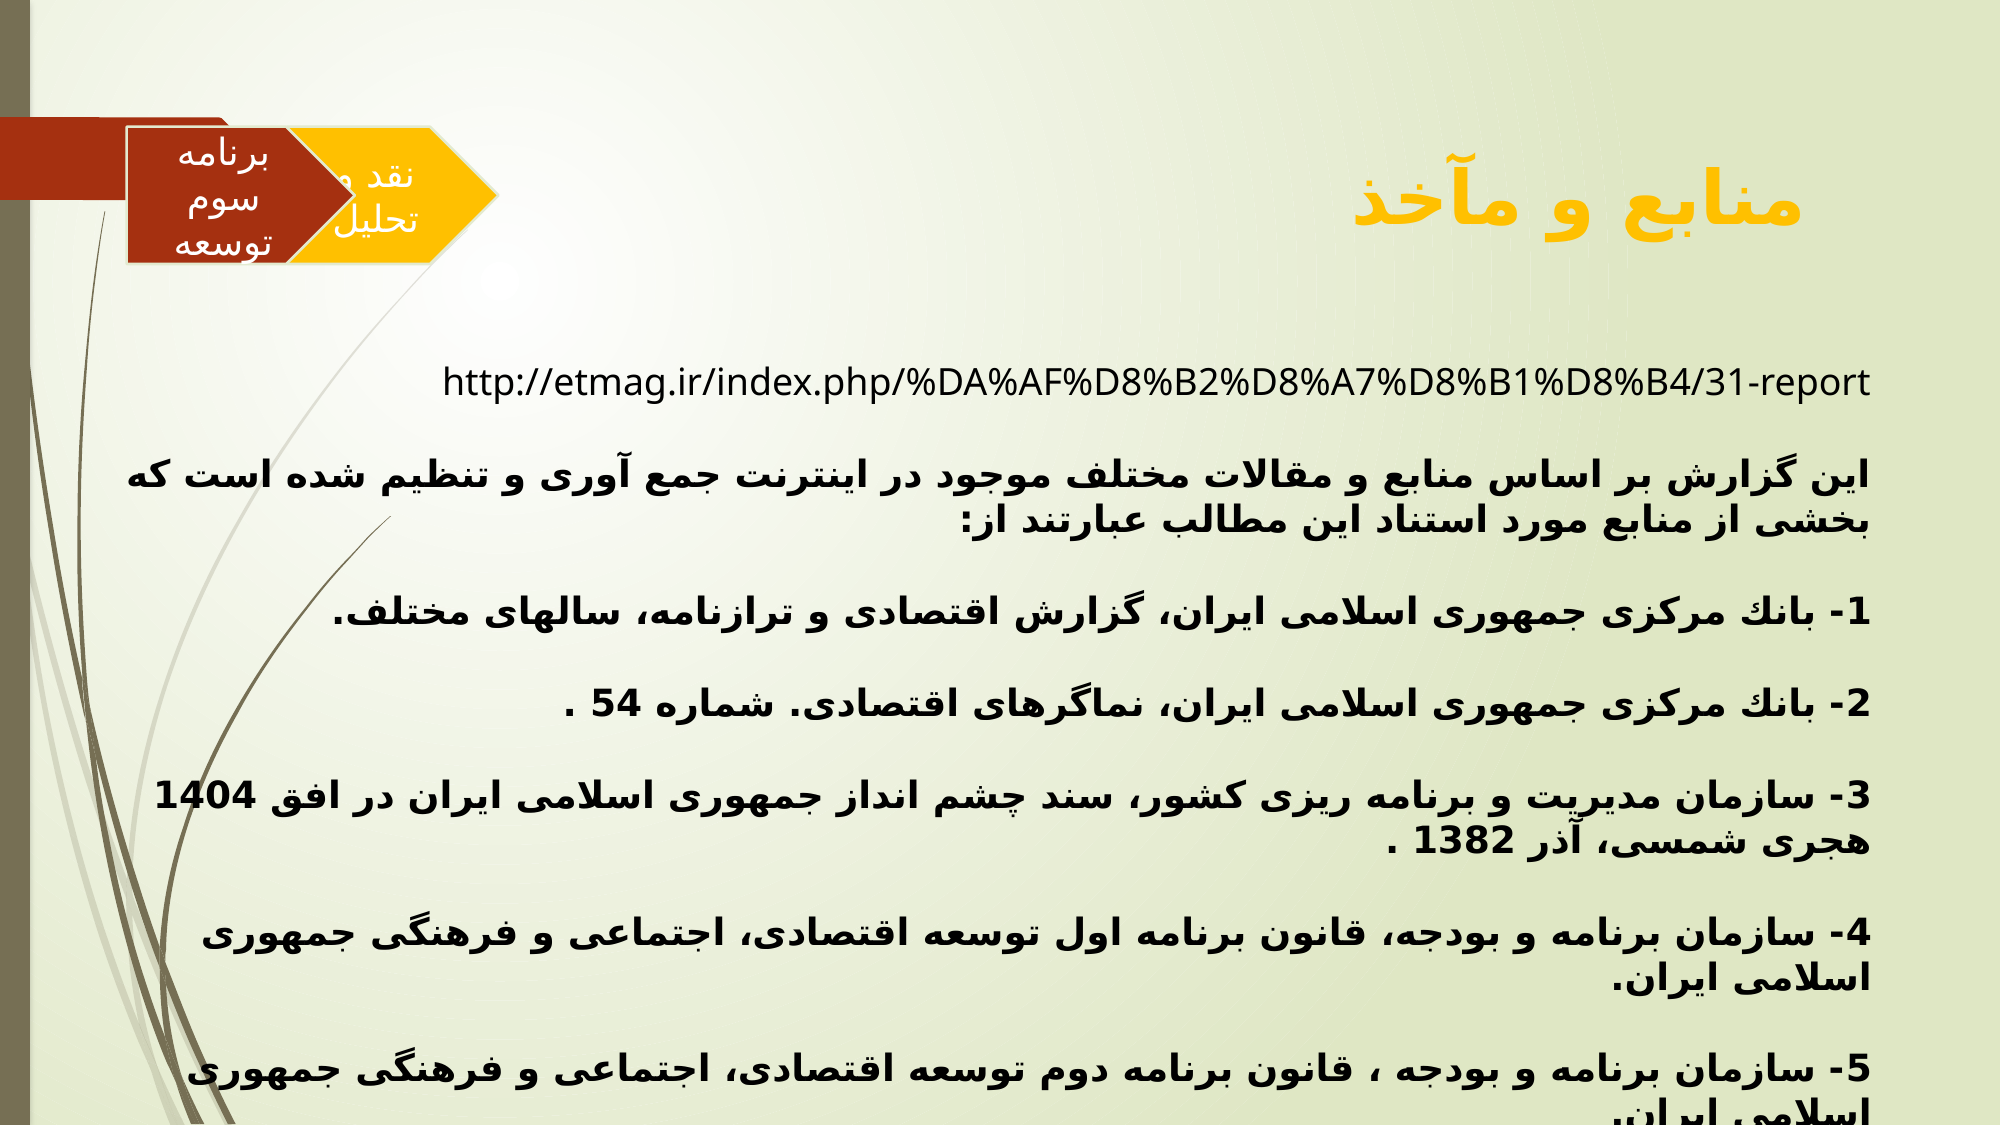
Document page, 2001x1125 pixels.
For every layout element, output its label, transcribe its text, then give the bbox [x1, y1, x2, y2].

text_box برنامه سوم توسعه [125, 125, 356, 266]
text_box نقد و تحلیل [287, 125, 500, 266]
text_box منابع و مآخذ [498, 142, 1822, 248]
text_box http://etmag.ir/index.php/%DA%AF%D8%B2%D8%A7%D8%B1%D8%B4/31-report این گزارش بر اساس منابع و مقالات مختلف موجود در اینترنت جمع آوری و تنظیم شده است که بخشی از منابع مورد استناد این مطالب عبارتند از: 1- بانك مركزی جمهوری اسلامی ایران، گزارش اقتصادی و ترازنامه، سالهای مختلف. 2- بانك مركزی جمهوری اسلامی ایران، نماگرهای اقتصادی. شماره 54 . 3- سازمان مدیریت و برنامه ریزی كشور، سند چشم انداز جمهوری اسلامی ایران در افق 1404 هجری شمسی، آذر 1382 . 4- سازمان برنامه و بودجه، قانون برنامه اول توسعه اقتصادی، اجتماعی و فرهنگی جمهوری اسلامی ایران. 5- سازمان برنامه و بودجه ، قانون برنامه دوم توسعه اقتصادی، اجتماعی و فرهنگی جمهوری اسلامی ایران. 6- سازمان برنامه و بودجه، قانون برنامه سوم توسعه اقتصادی، اجتماعی و فرهنگی جمهوری اسلامی ایران. [52, 350, 1887, 1125]
